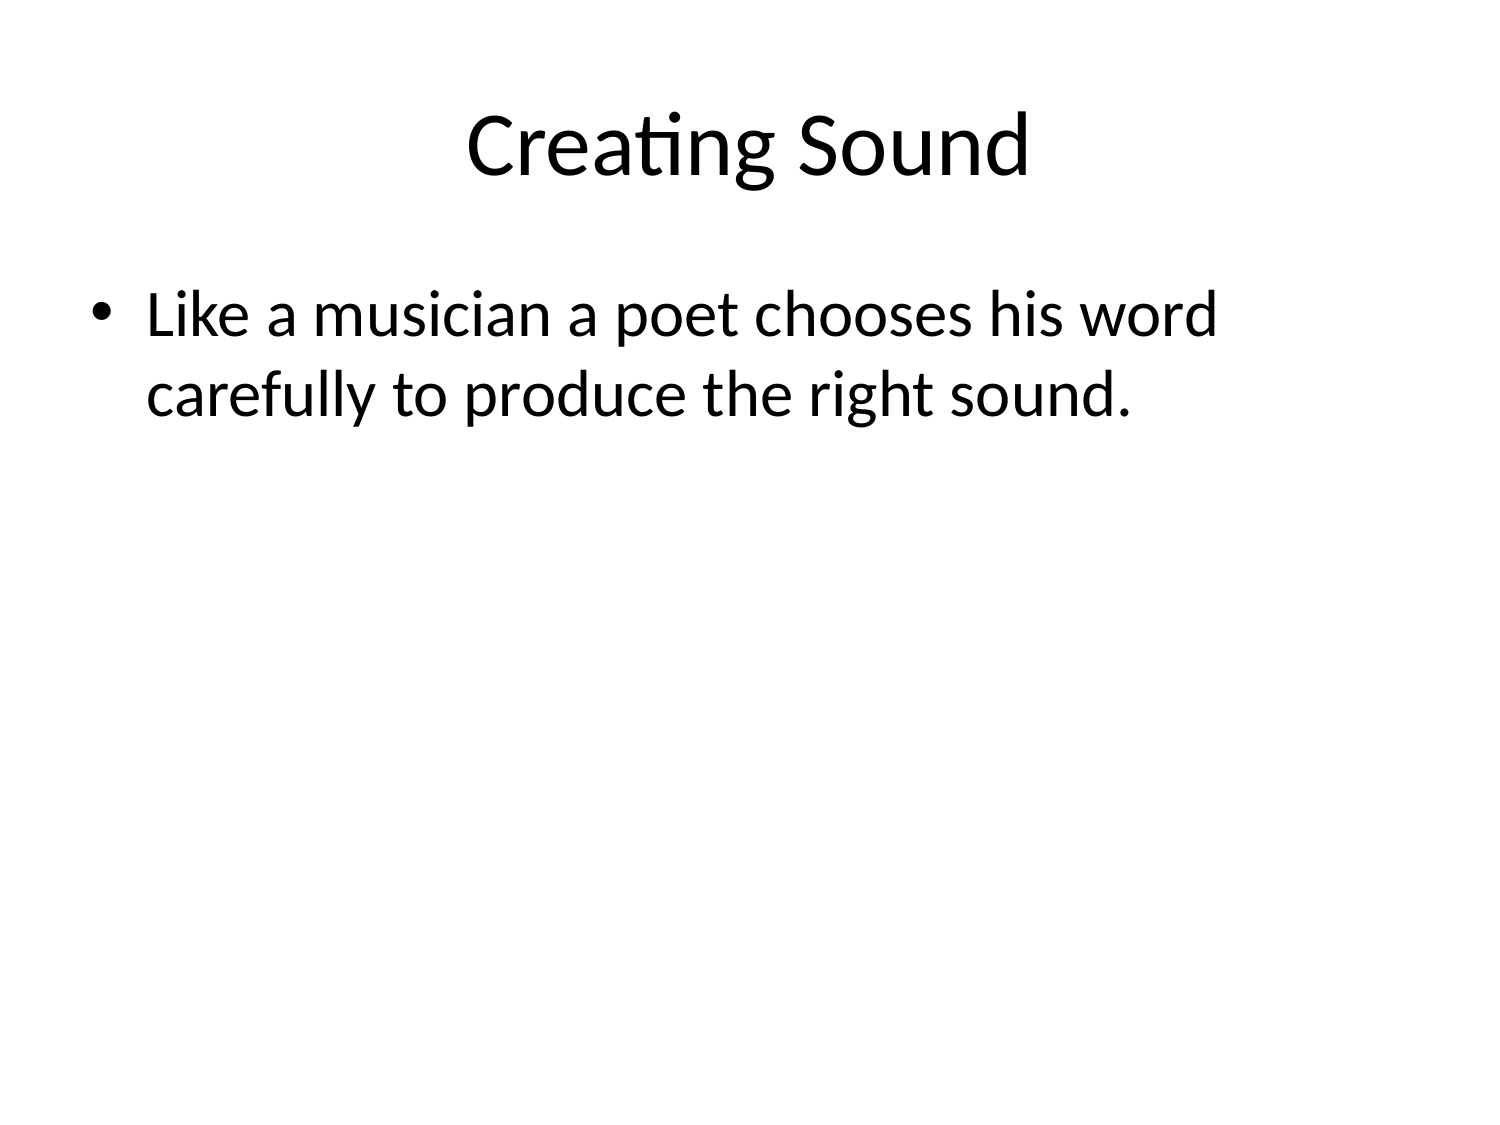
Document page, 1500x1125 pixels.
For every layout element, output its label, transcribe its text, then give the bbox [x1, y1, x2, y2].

title Creating Sound [75, 45, 1425, 233]
list Like a musician a poet chooses his word carefully to produce the right sound. [75, 262, 1425, 1005]
